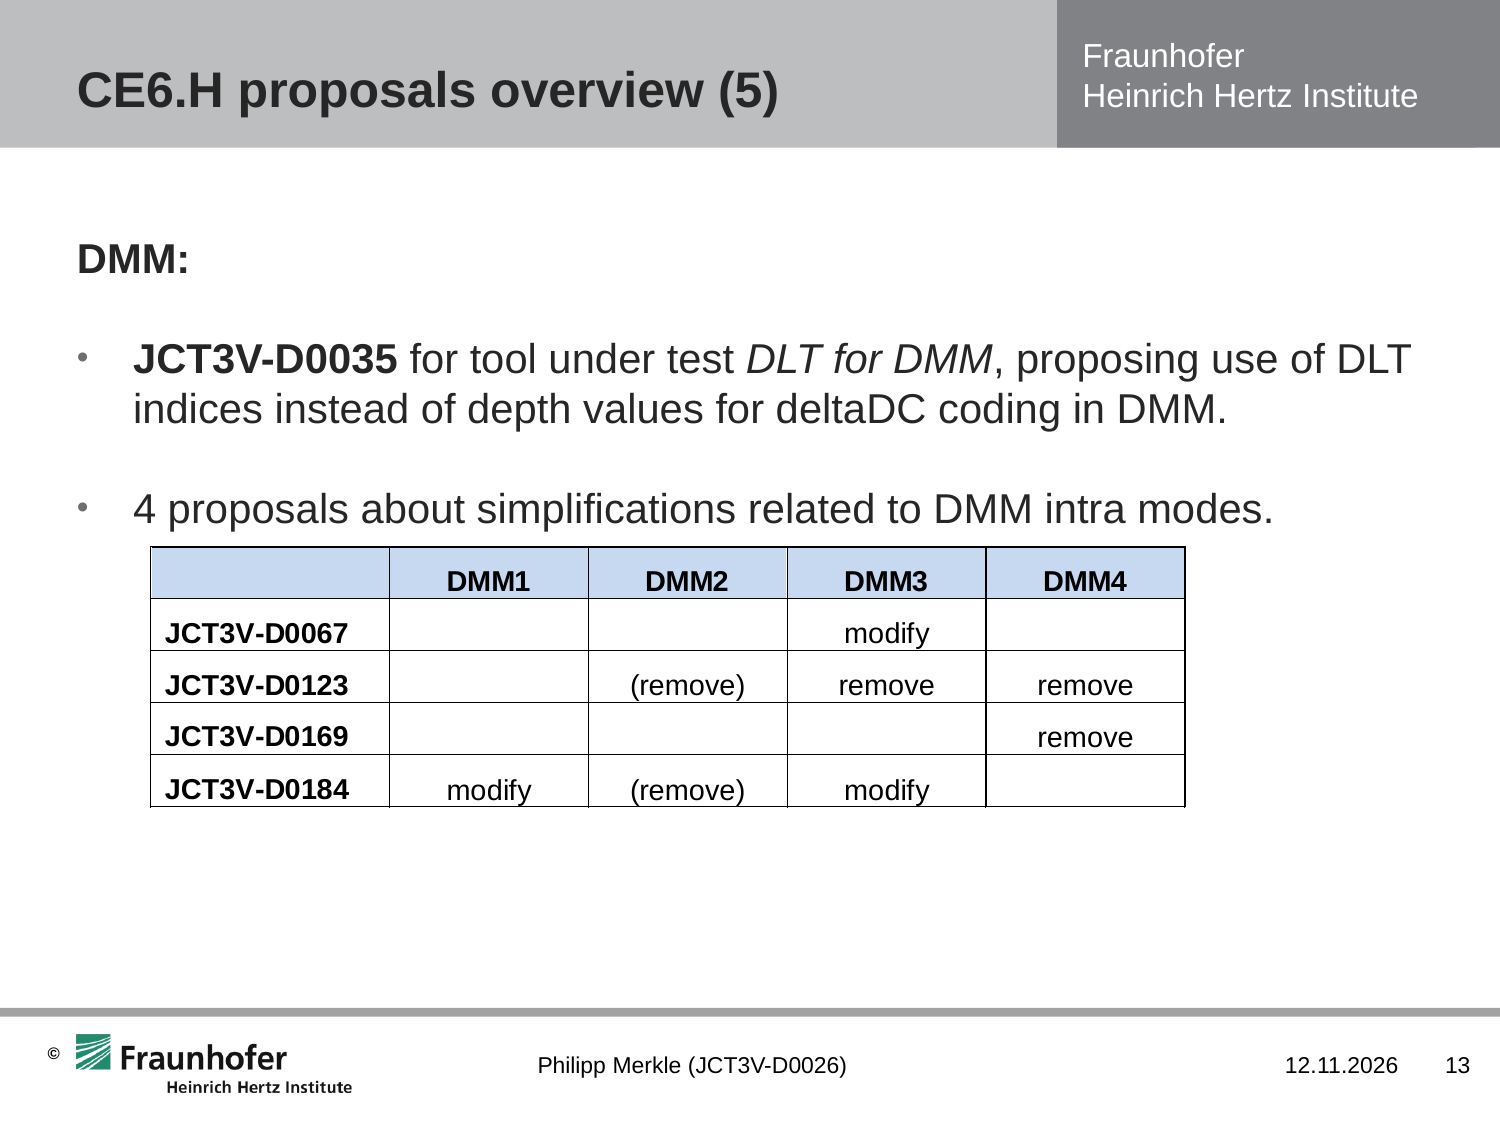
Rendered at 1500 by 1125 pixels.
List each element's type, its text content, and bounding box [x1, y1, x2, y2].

title CE6.H proposals overview (5) [76, 58, 1022, 118]
picture [76, 1034, 352, 1093]
footer Philipp Merkle (JCT3V-D0026) [442, 1034, 1008, 1094]
slide_number 13 [1394, 1034, 1471, 1094]
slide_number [1019, 1034, 1394, 1094]
list DMM: JCT3V-D0035 for tool under test DLT for DMM, proposing use of DLT indices instead of depth values for deltaDC coding in DMM. 4 proposals about simplifications related to DMM intra modes. [76, 231, 1424, 973]
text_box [63, 546, 1270, 859]
